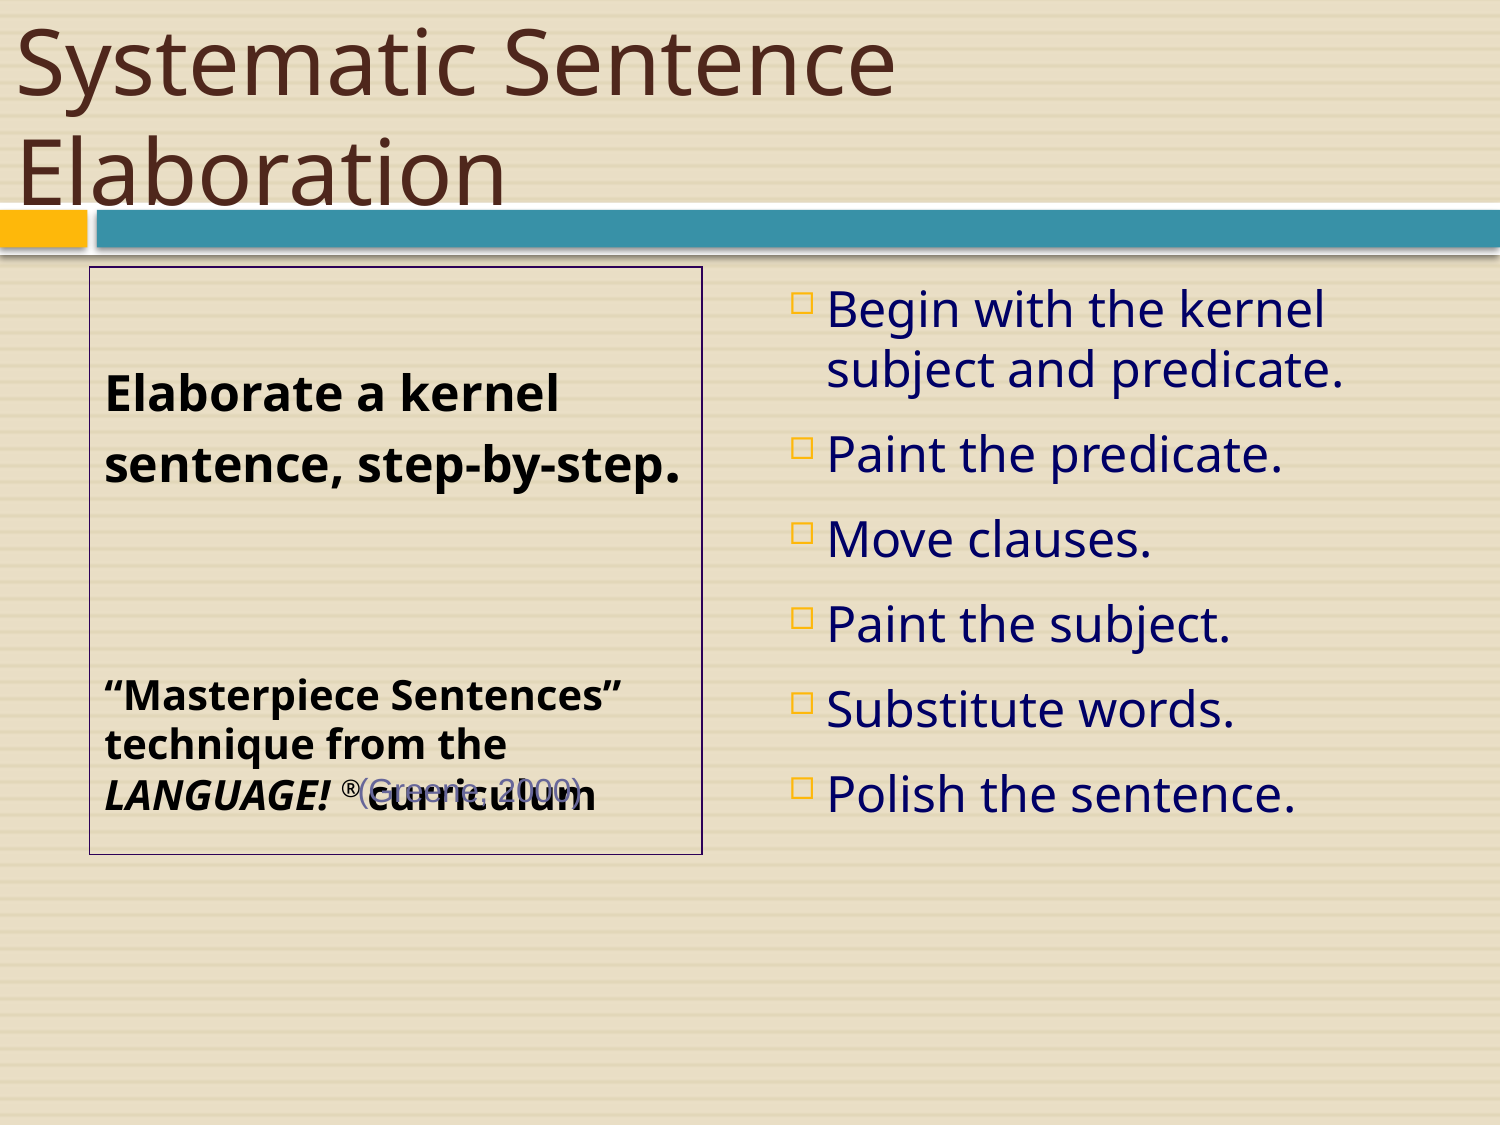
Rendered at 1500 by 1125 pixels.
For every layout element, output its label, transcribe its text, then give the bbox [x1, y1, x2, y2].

list Begin with the kernel subject and predicate. Paint the predicate. Move clauses. Paint the subject. Substitute words. Polish the sentence. [773, 270, 1435, 907]
title Systematic Sentence Elaboration [0, 62, 1163, 167]
list Elaborate a kernel sentence, step-by-step. “Masterpiece Sentences” technique from the LANGUAGE! ® curriculum [89, 266, 703, 855]
text_box (Greene, 2000) [342, 761, 679, 817]
